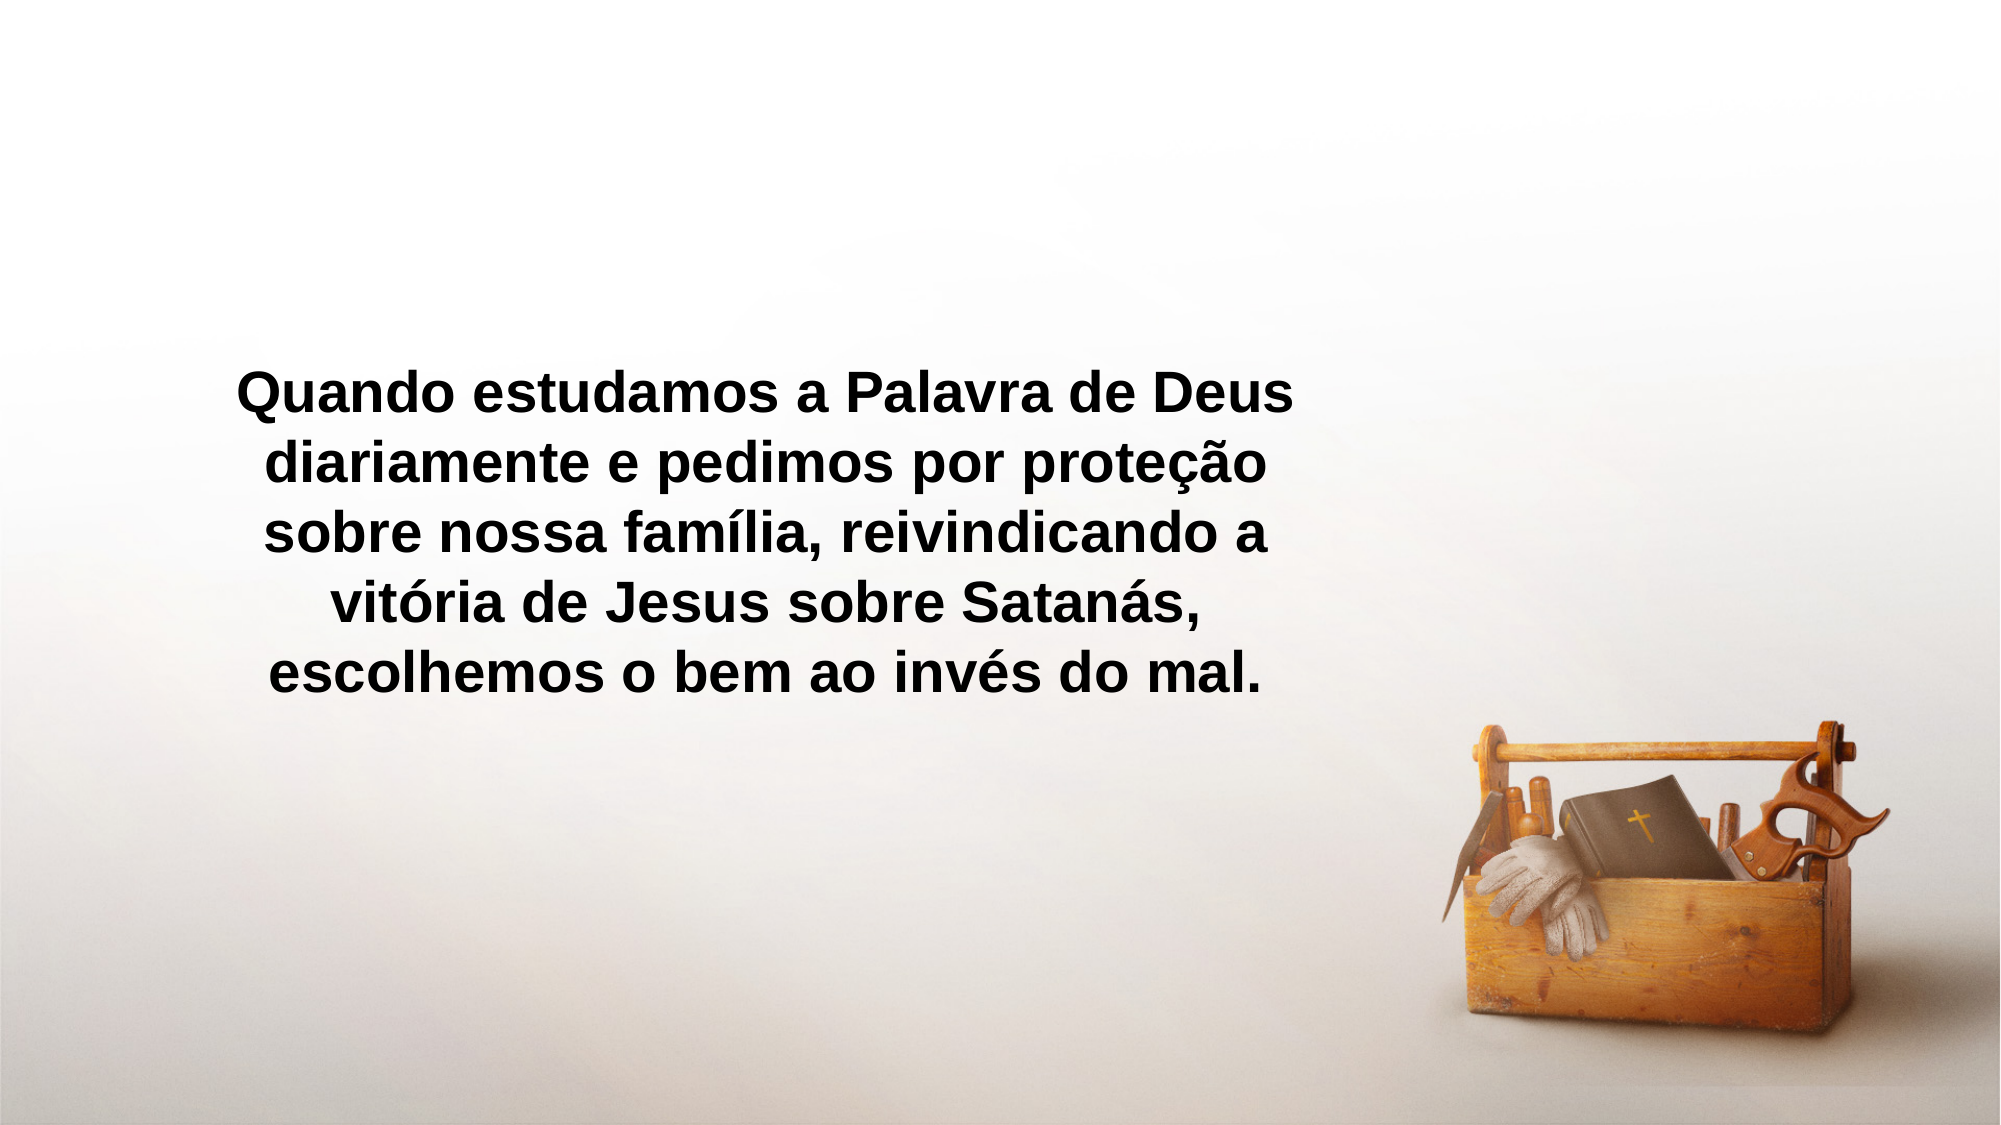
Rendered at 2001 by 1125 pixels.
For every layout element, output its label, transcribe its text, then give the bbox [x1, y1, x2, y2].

text_box Quando estudamos a Palavra de Deus diariamente e pedimos por proteção sobre nossa família, reivindicando a vitória de Jesus sobre Satanás, escolhemos o bem ao invés do mal. [167, 346, 1366, 712]
picture [0, 0, 2001, 1125]
